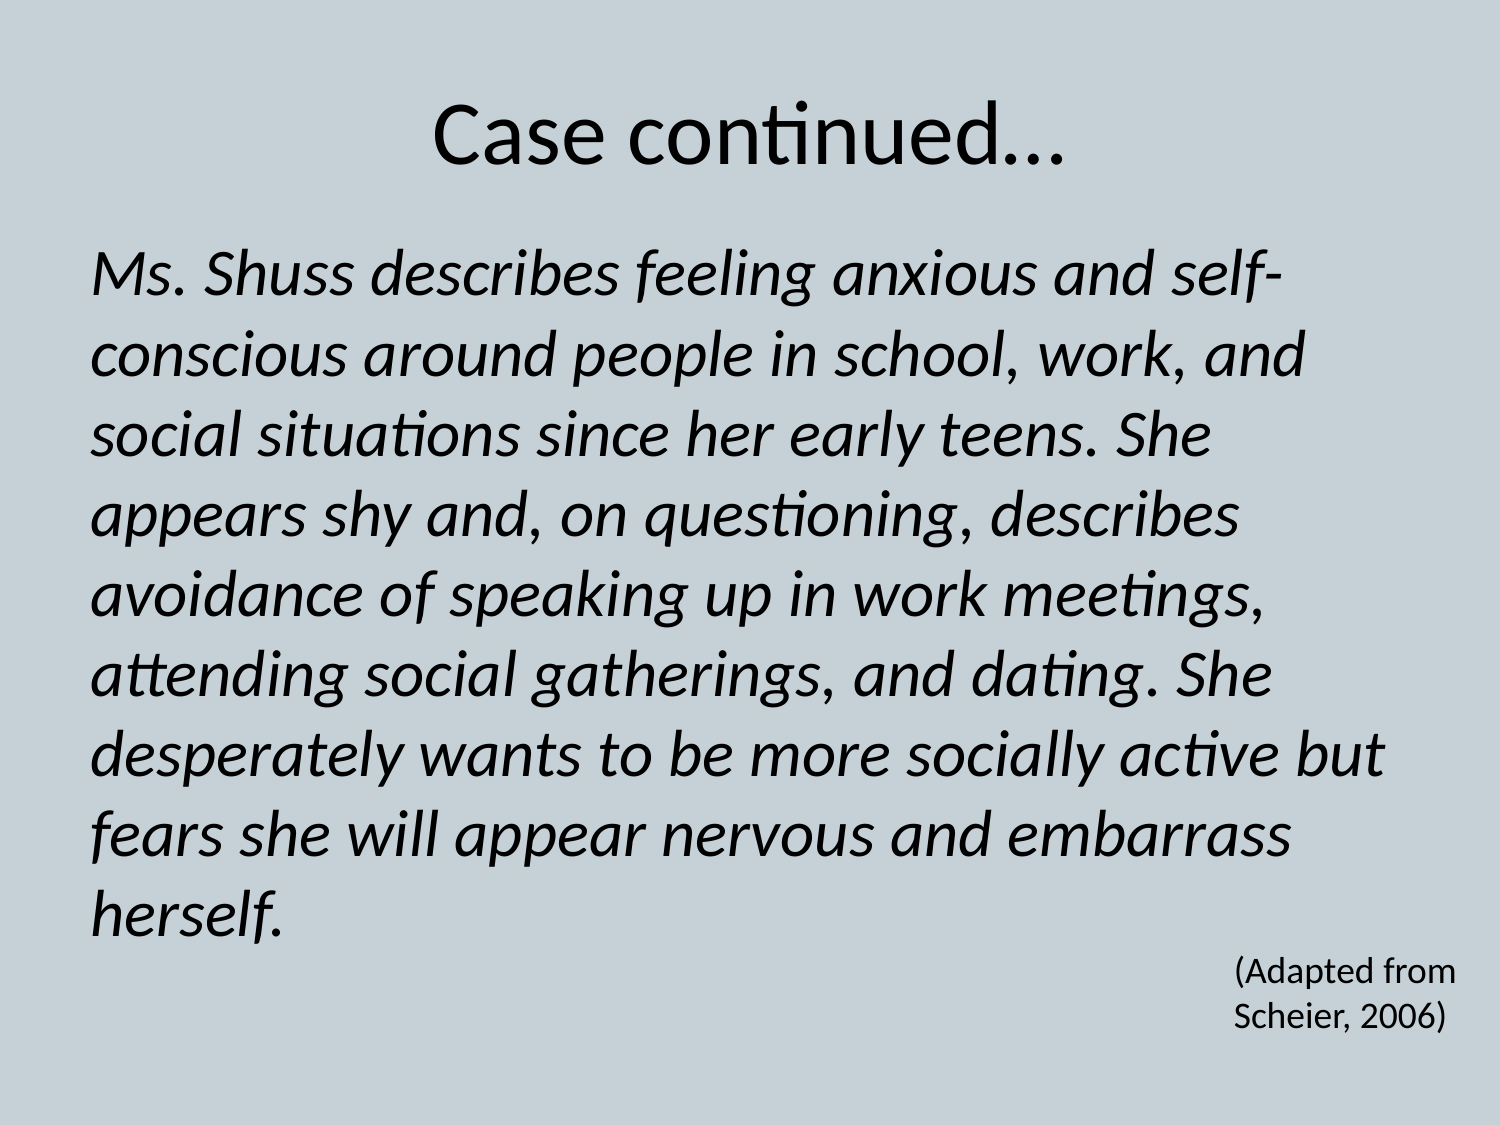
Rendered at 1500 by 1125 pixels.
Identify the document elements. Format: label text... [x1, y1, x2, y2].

text_box (Adapted from Scheier, 2006) [1219, 938, 1476, 1089]
title Case continued… [75, 34, 1425, 221]
list Ms. Shuss describes feeling anxious and self-conscious around people in school, work, and social situations since her early teens. She appears shy and, on questioning, describes avoidance of speaking up in work meetings, attending social gatherings, and dating. She desperately wants to be more socially active but fears she will appear nervous and embarrass herself. [75, 221, 1425, 1090]
